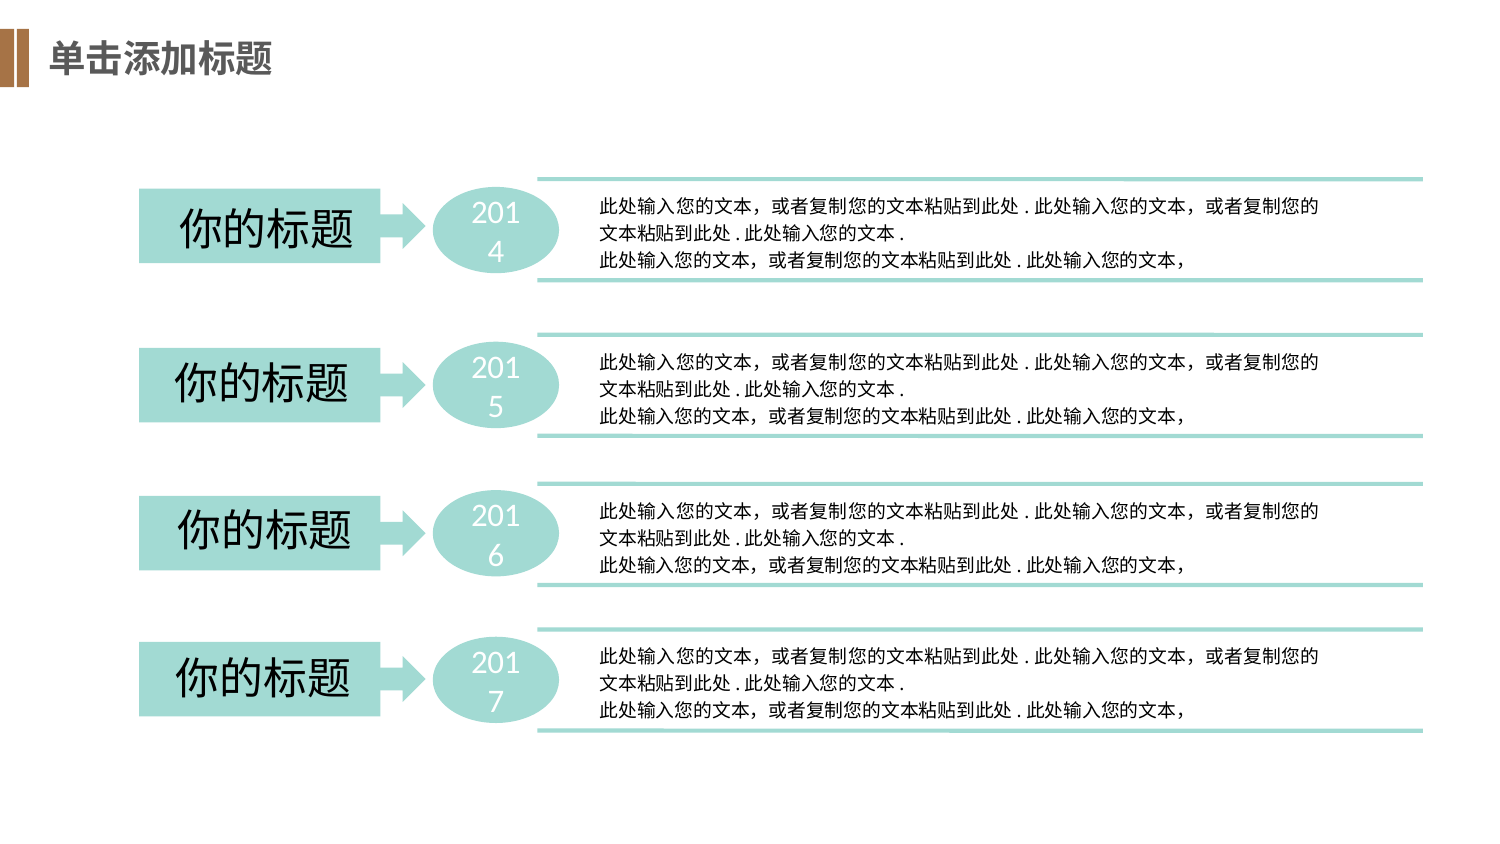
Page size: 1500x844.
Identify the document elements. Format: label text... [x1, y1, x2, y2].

text_box [16, 28, 30, 88]
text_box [138, 641, 426, 717]
text_box 单击添加标题 [33, 28, 405, 88]
text_box 2016 [432, 490, 560, 577]
text_box 此处输入您的文本，或者复制您的文本粘贴到此处.此处输入您的文本，或者复制您的文本粘贴到此处.此处输入您的文本. 此处输入您的文本，或者复制您的文本粘贴到此处.此处输入您的文本， [584, 487, 1335, 584]
text_box 此处输入您的文本，或者复制您的文本粘贴到此处.此处输入您的文本，或者复制您的文本粘贴到此处.此处输入您的文本. 此处输入您的文本，或者复制您的文本粘贴到此处.此处输入您的文本， [584, 338, 1335, 435]
text_box 2014 [432, 186, 560, 274]
text_box [0, 28, 15, 88]
text_box 此处输入您的文本，或者复制您的文本粘贴到此处.此处输入您的文本，或者复制您的文本粘贴到此处.此处输入您的文本. 此处输入您的文本，或者复制您的文本粘贴到此处.此处输入您的文本， [584, 633, 1335, 729]
text_box 2017 [432, 636, 560, 724]
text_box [138, 495, 426, 571]
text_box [138, 188, 426, 264]
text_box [138, 347, 426, 423]
text_box 2015 [432, 341, 560, 429]
text_box 此处输入您的文本，或者复制您的文本粘贴到此处.此处输入您的文本，或者复制您的文本粘贴到此处.此处输入您的文本. 此处输入您的文本，或者复制您的文本粘贴到此处.此处输入您的文本， [584, 182, 1335, 279]
